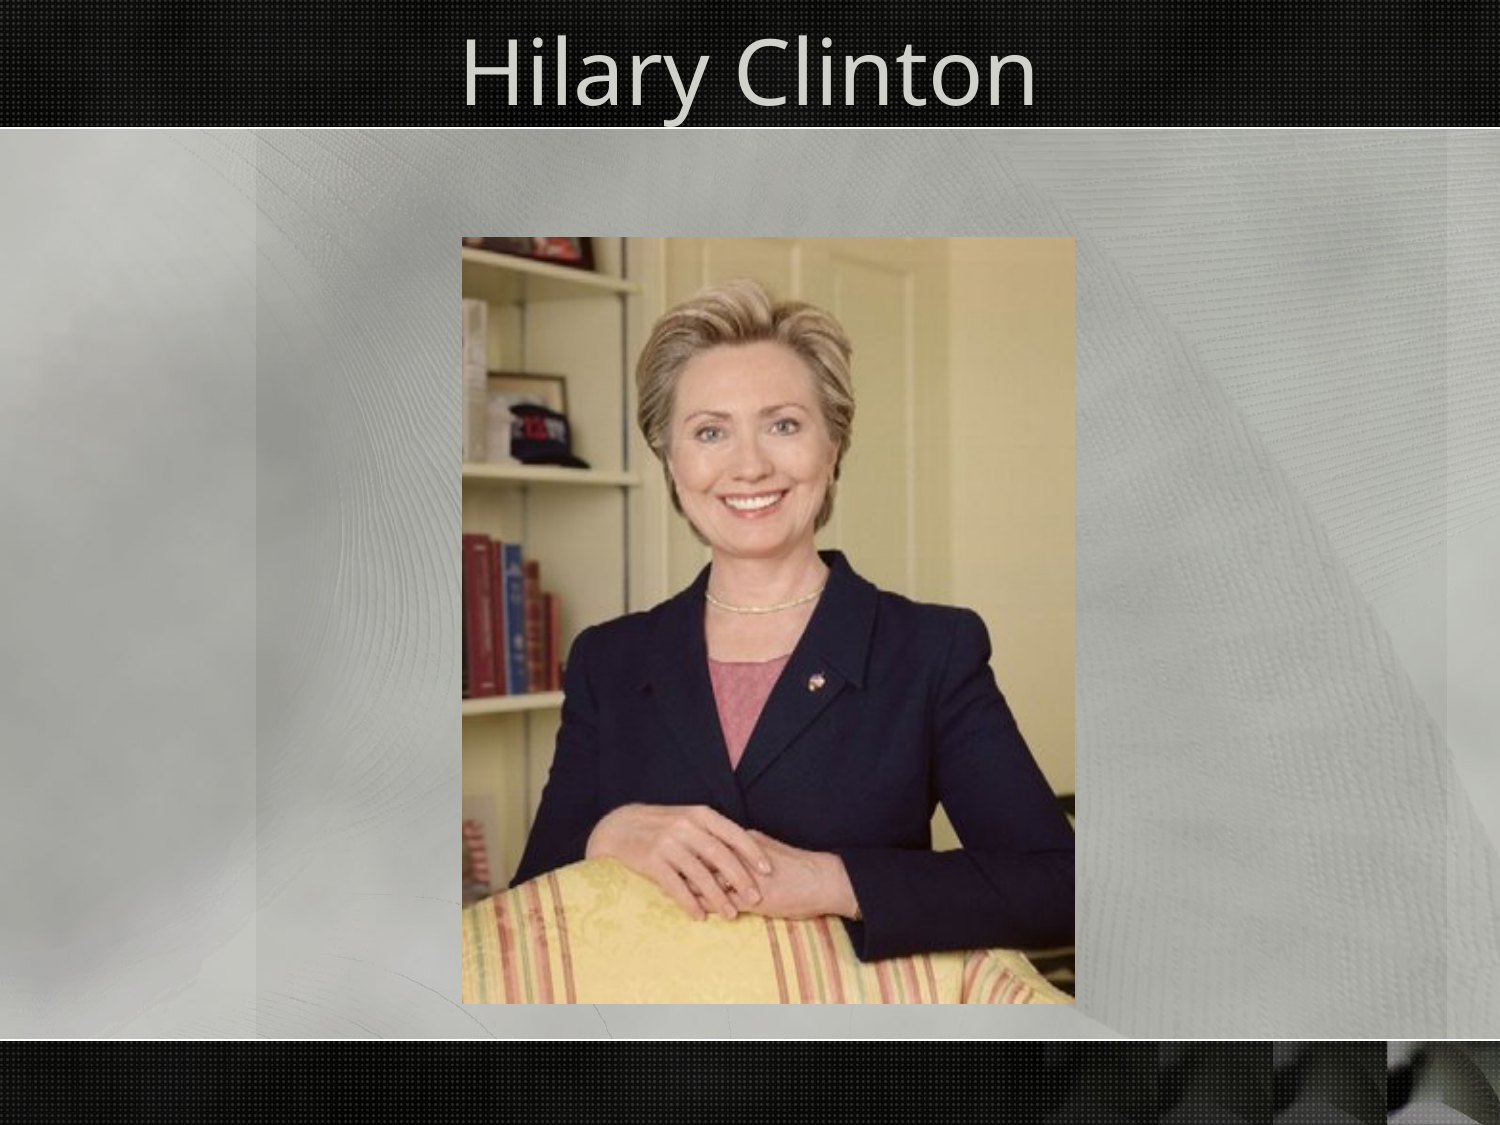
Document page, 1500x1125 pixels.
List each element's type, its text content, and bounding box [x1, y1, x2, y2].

picture [0, 0, 1500, 1125]
title Hilary Clinton [74, 0, 1426, 138]
